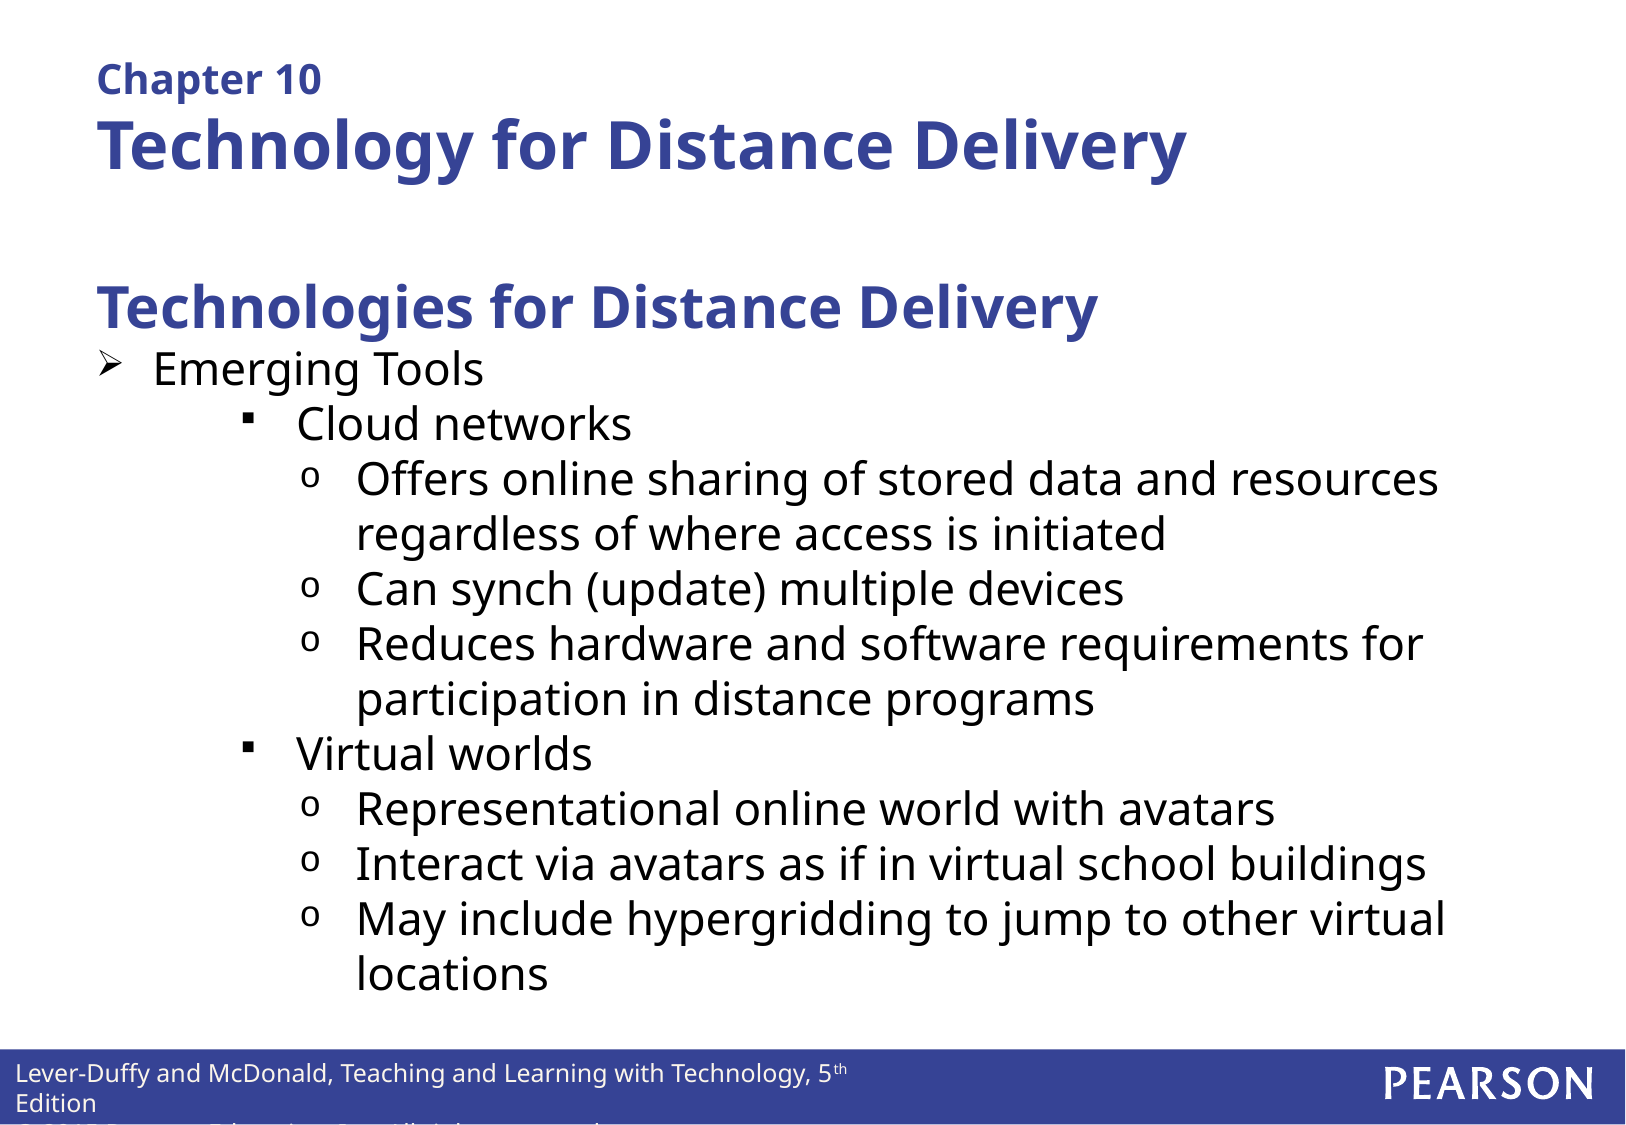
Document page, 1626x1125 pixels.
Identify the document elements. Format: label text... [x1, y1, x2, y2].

list Technologies for Distance Delivery Emerging Tools Cloud networks Offers online sharing of stored data and resources regardless of where access is initiated Can synch (update) multiple devices Reduces hardware and software requirements for participation in distance programs Virtual worlds Representational online world with avatars Interact via avatars as if in virtual school buildings May include hypergridding to jump to other virtual locations [81, 262, 1544, 1005]
title Chapter 10 Technology for Distance Delivery [81, 45, 1544, 233]
